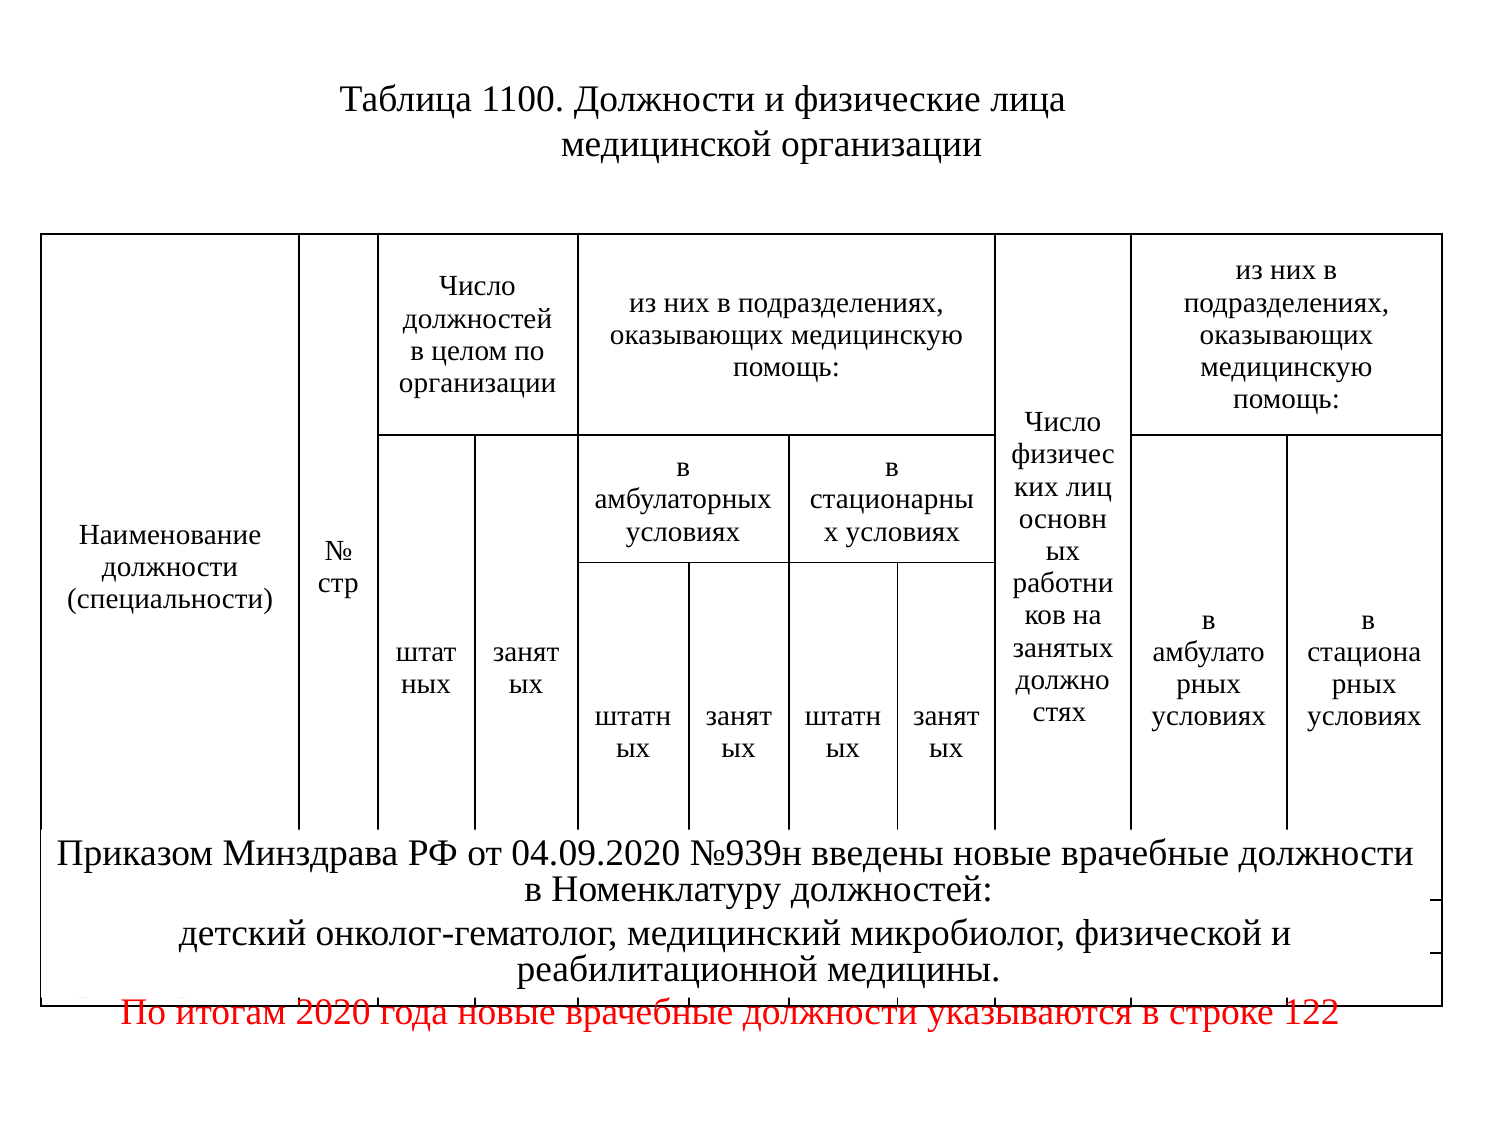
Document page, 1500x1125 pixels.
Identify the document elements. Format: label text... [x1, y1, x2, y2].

table_header из них в подразделениях, оказывающих медицинскую помощь: [579, 235, 994, 434]
table_cell [1288, 954, 1441, 1005]
table_cell [476, 998, 577, 1005]
table_cell 122 [300, 998, 377, 1005]
text_box Приказом Минздрава РФ от 04.09.2020 №939н введены новые врачебные должности в Номенклатуру должностей: детский онколог-гематолог, медицинский микробиолог, физической и реабилитационной медицины. По итогам 2020 года новые врачебные должности указываются в строке 122 [41, 829, 1430, 998]
table_cell [579, 998, 688, 1005]
table_header из них в подразделениях, оказывающих медицинскую помощь: [1132, 235, 1441, 434]
table_header Число физических лиц основных работников на занятых должностях [996, 235, 1130, 829]
text_box Таблица 1100. Должности и физические лица медицинской организации [262, 74, 1144, 163]
table_cell [790, 998, 897, 1005]
table_cell штатных [790, 563, 897, 829]
table_cell в амбулаторных условиях [579, 436, 788, 562]
table_cell штатных [579, 563, 688, 829]
table_cell [1132, 998, 1286, 1005]
table_cell занятых [690, 563, 788, 829]
table_cell [690, 998, 788, 1005]
table_header № стр [300, 235, 377, 829]
table_cell 11 [1430, 901, 1441, 952]
table_cell [996, 998, 1130, 1005]
table_cell в стационарных условиях [790, 436, 994, 562]
table_cell занятых [898, 563, 994, 829]
table_header Число должностей в целом по организации [379, 235, 577, 434]
table_cell в стационарных условиях [1288, 436, 1441, 899]
table_cell занятых [476, 436, 577, 829]
table_header Наименование должности (специальности) [42, 235, 298, 829]
table_cell Прочие врачи [42, 998, 298, 1005]
table_cell [898, 998, 994, 1005]
table_cell [379, 998, 474, 1005]
table_cell штатных [379, 436, 474, 829]
table_cell в амбулаторных условиях [1132, 436, 1286, 829]
